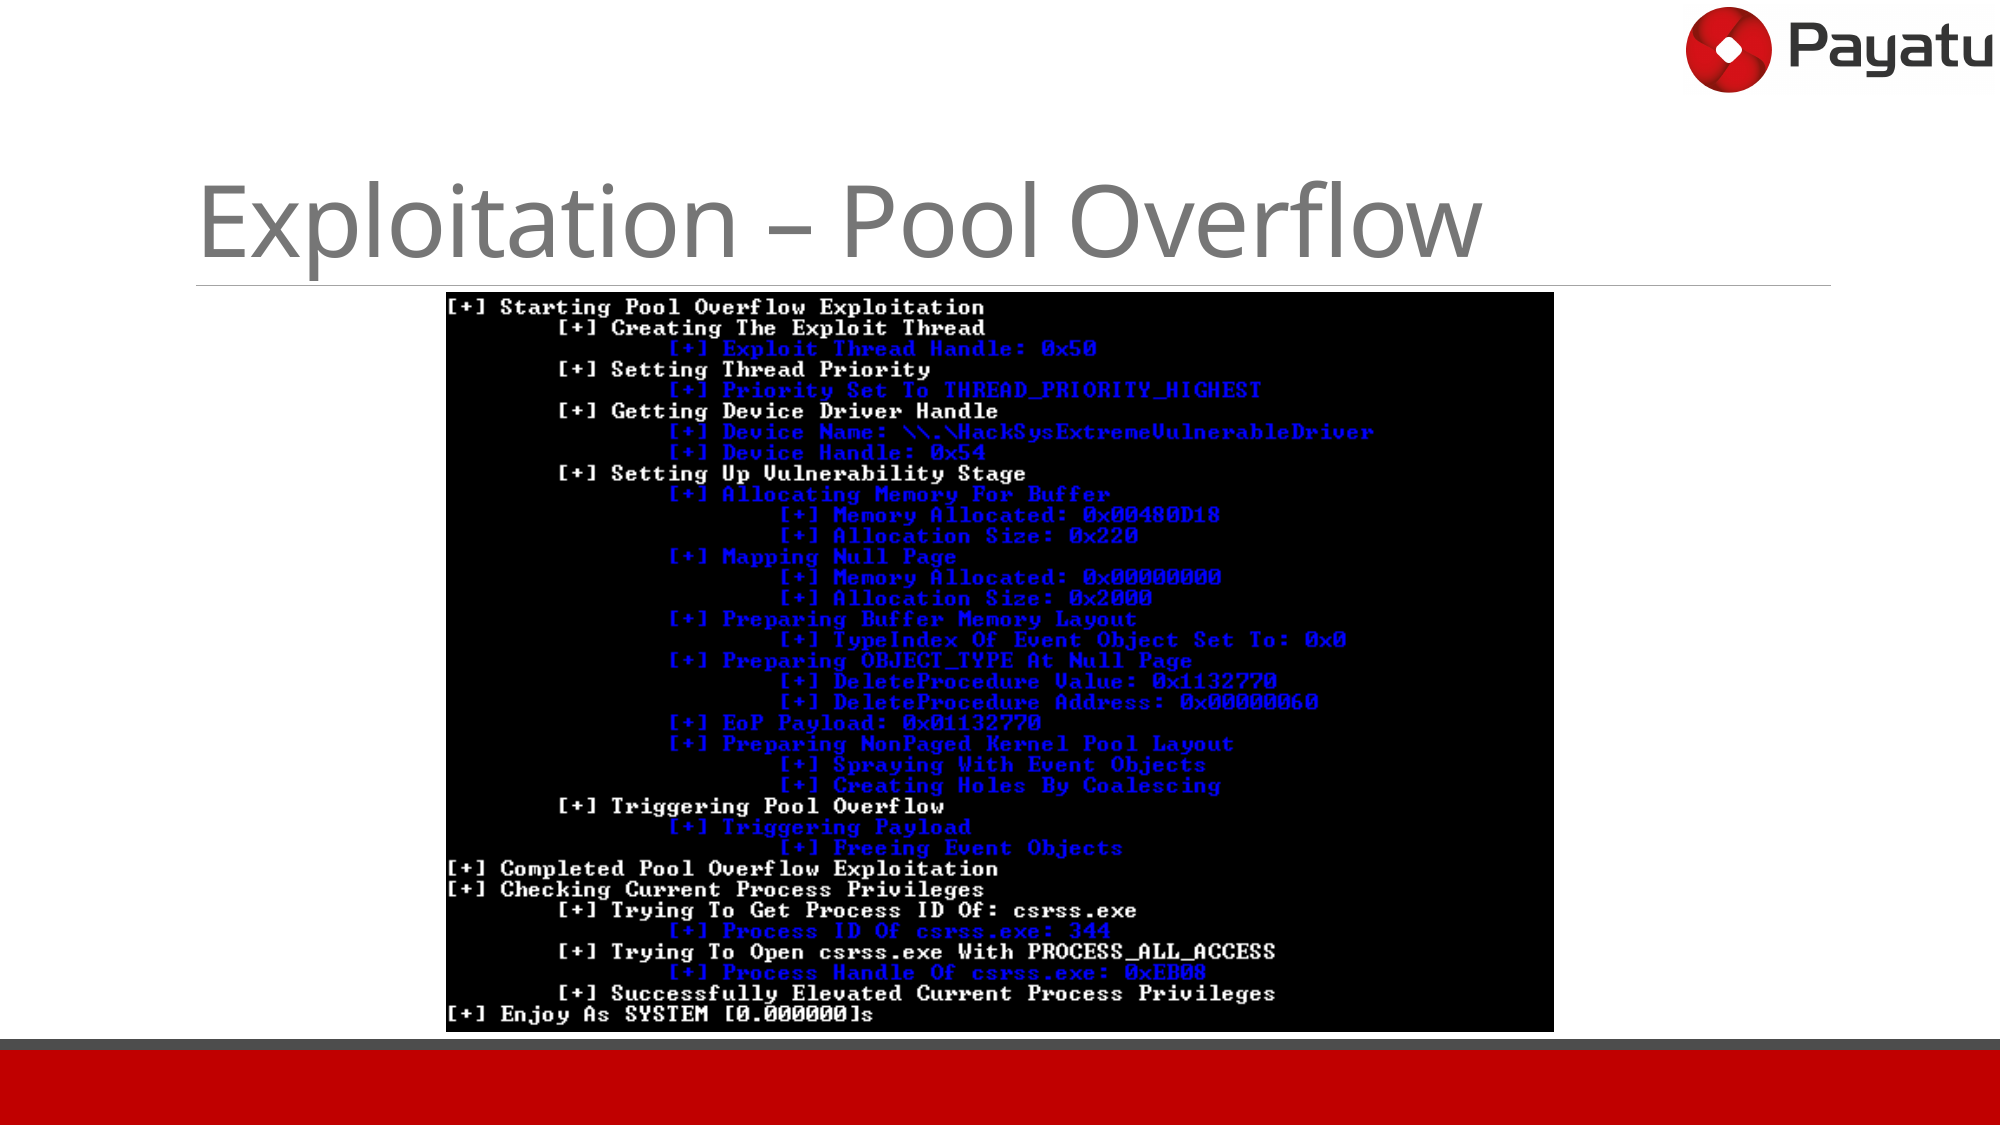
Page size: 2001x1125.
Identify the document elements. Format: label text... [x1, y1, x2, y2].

picture [446, 291, 1554, 1033]
picture [1683, 4, 1995, 95]
title Exploitation – Pool Overflow [180, 47, 1830, 285]
